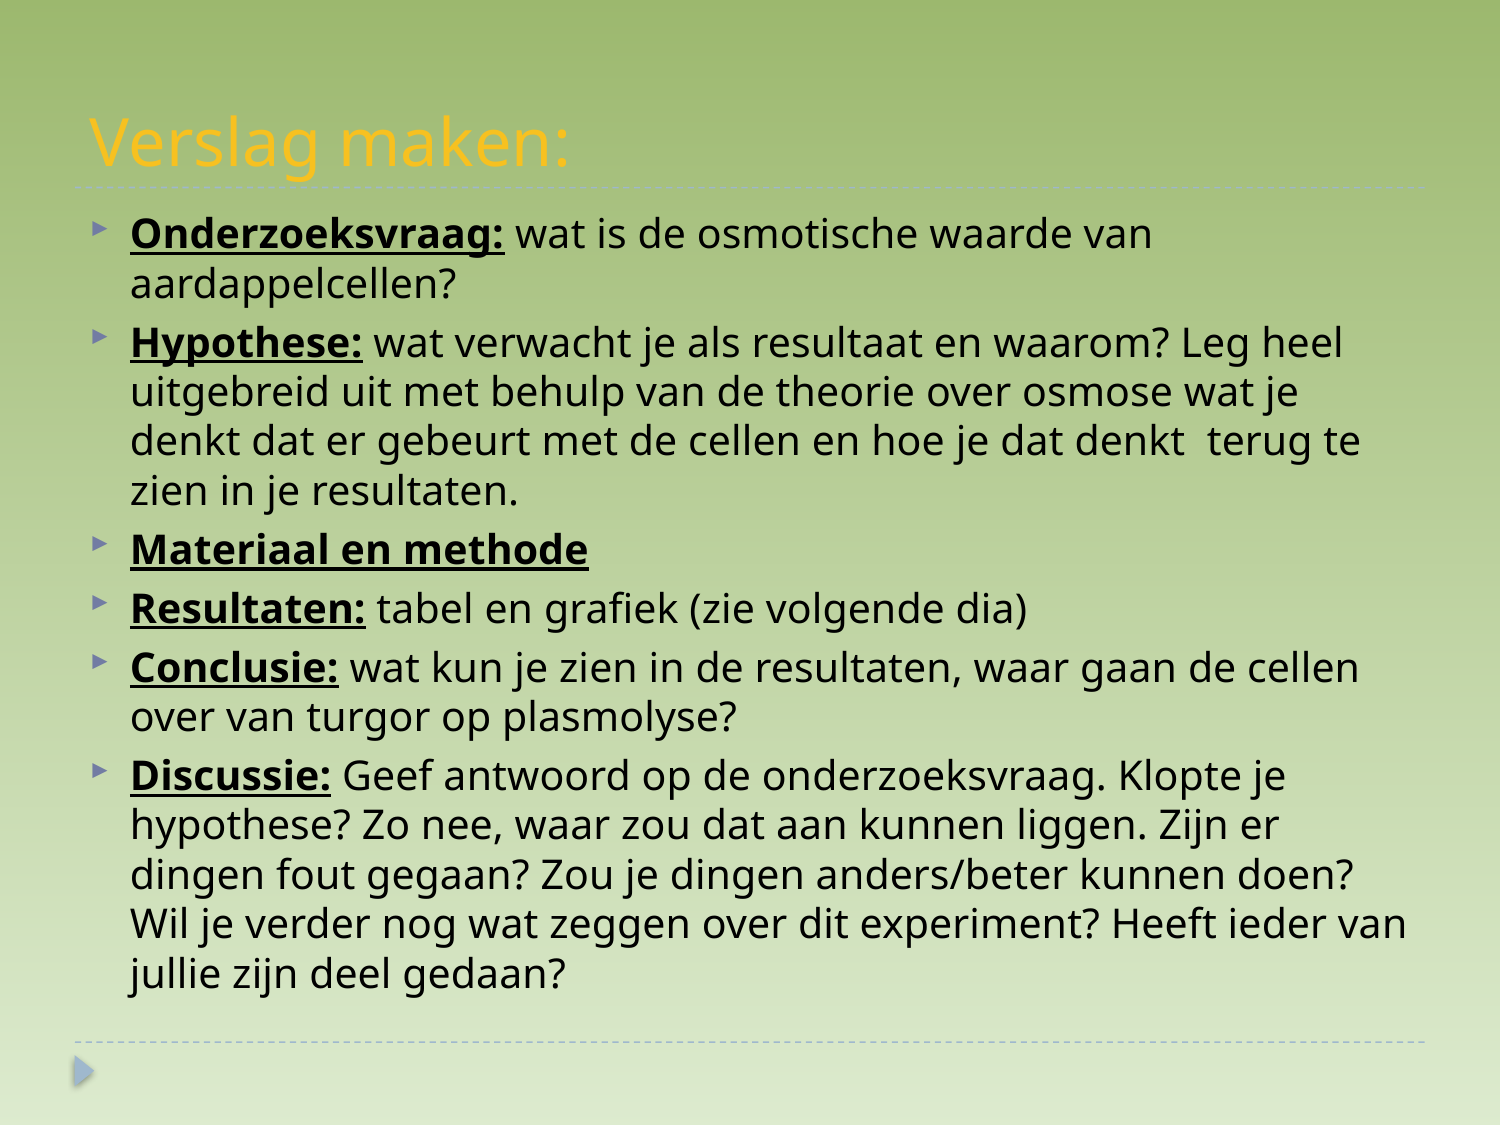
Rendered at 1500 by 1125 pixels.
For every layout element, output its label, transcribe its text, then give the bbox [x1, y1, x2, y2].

title Verslag maken: [75, 24, 1425, 188]
list Onderzoeksvraag: wat is de osmotische waarde van aardappelcellen? Hypothese: wat verwacht je als resultaat en waarom? Leg heel uitgebreid uit met behulp van de theorie over osmose wat je denkt dat er gebeurt met de cellen en hoe je dat denkt terug te zien in je resultaten. Materiaal en methode Resultaten: tabel en grafiek (zie volgende dia) Conclusie: wat kun je zien in de resultaten, waar gaan de cellen over van turgor op plasmolyse? Discussie: Geef antwoord op de onderzoeksvraag. Klopte je hypothese? Zo nee, waar zou dat aan kunnen liggen. Zijn er dingen fout gegaan? Zou je dingen anders/beter kunnen doen? Wil je verder nog wat zeggen over dit experiment? Heeft ieder van jullie zijn deel gedaan? [75, 200, 1425, 1010]
